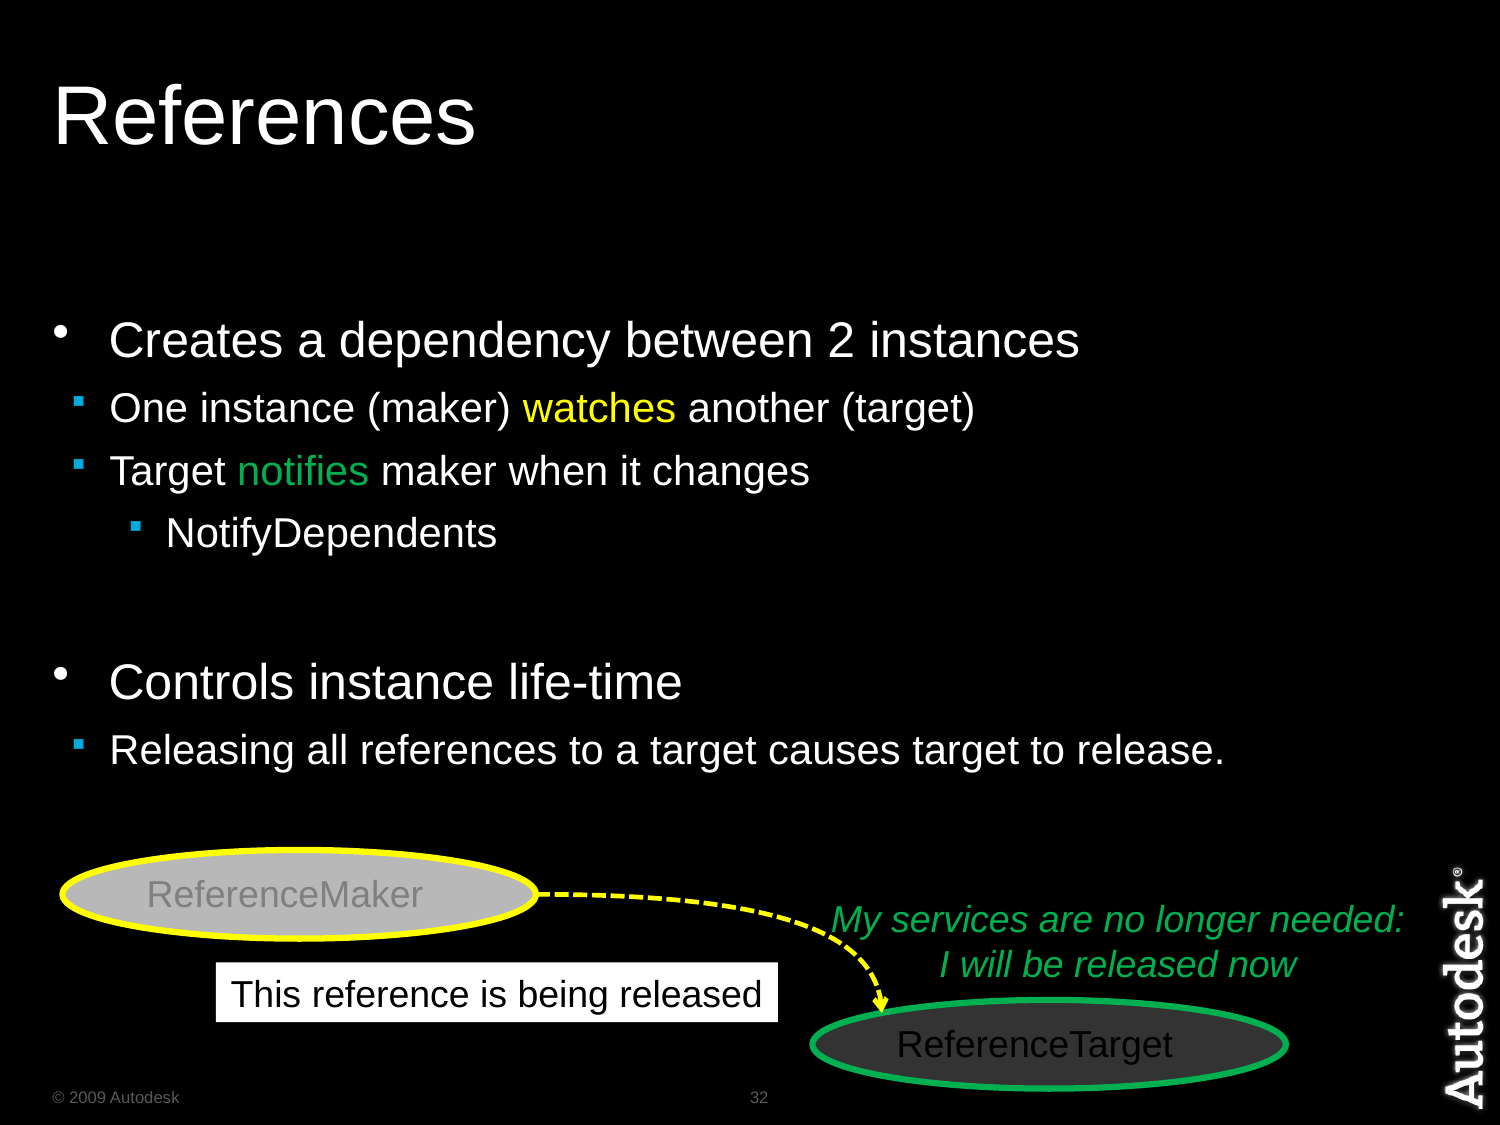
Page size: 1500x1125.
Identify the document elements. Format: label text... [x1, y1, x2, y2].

text_box This reference is being released [215, 962, 778, 1023]
text_box My services are no longer needed: I will be released now [815, 887, 1420, 993]
text_box ReferenceTarget [809, 996, 1290, 1092]
text_box ReferenceMaker [59, 846, 539, 942]
title References [52, 22, 1401, 211]
list Creates a dependency between 2 instances One instance (maker) watches another (target) Target notifies maker when it changes NotifyDependents Controls instance life-time Releasing all references to a target causes target to release. [52, 231, 1401, 1073]
picture [1402, 0, 1500, 1125]
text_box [535, 894, 883, 1014]
